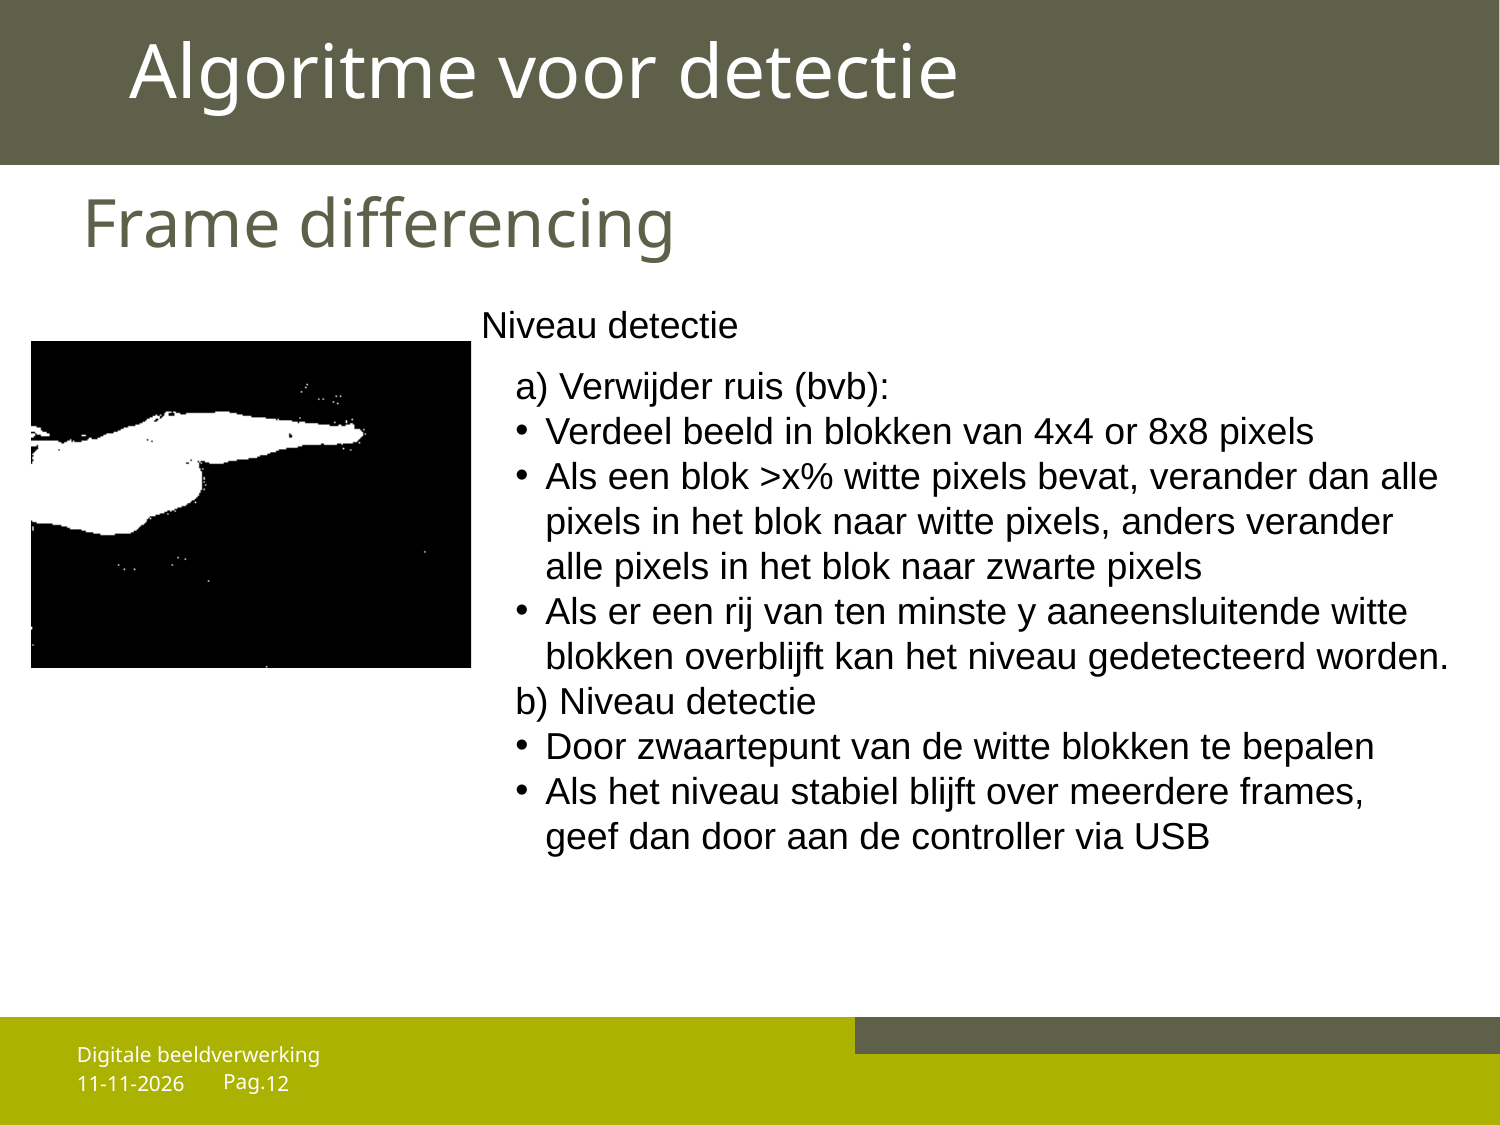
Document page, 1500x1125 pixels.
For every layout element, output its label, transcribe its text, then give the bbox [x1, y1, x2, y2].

list Frame differencing [25, 180, 1476, 1000]
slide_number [76, 1071, 203, 1105]
footer Digitale beeldverwerking [76, 1034, 515, 1071]
text_box a) Verwijder ruis (bvb): Verdeel beeld in blokken van 4x4 or 8x8 pixels Als een blok >x% witte pixels bevat, verander dan alle pixels in het blok naar witte pixels, anders verander alle pixels in het blok naar zwarte pixels Als er een rij van ten minste y aaneensluitende witte blokken overblijft kan het niveau gedetecteerd worden. b) Niveau detectie Door zwaartepunt van de witte blokken te bepalen Als het niveau stabiel blijft over meerdere frames, geef dan door aan de controller via USB [500, 354, 1465, 865]
picture [30, 341, 472, 668]
slide_number 12 [265, 1071, 316, 1105]
title Algoritme voor detectie [0, 0, 1500, 166]
text_box Niveau detectie [466, 293, 933, 354]
